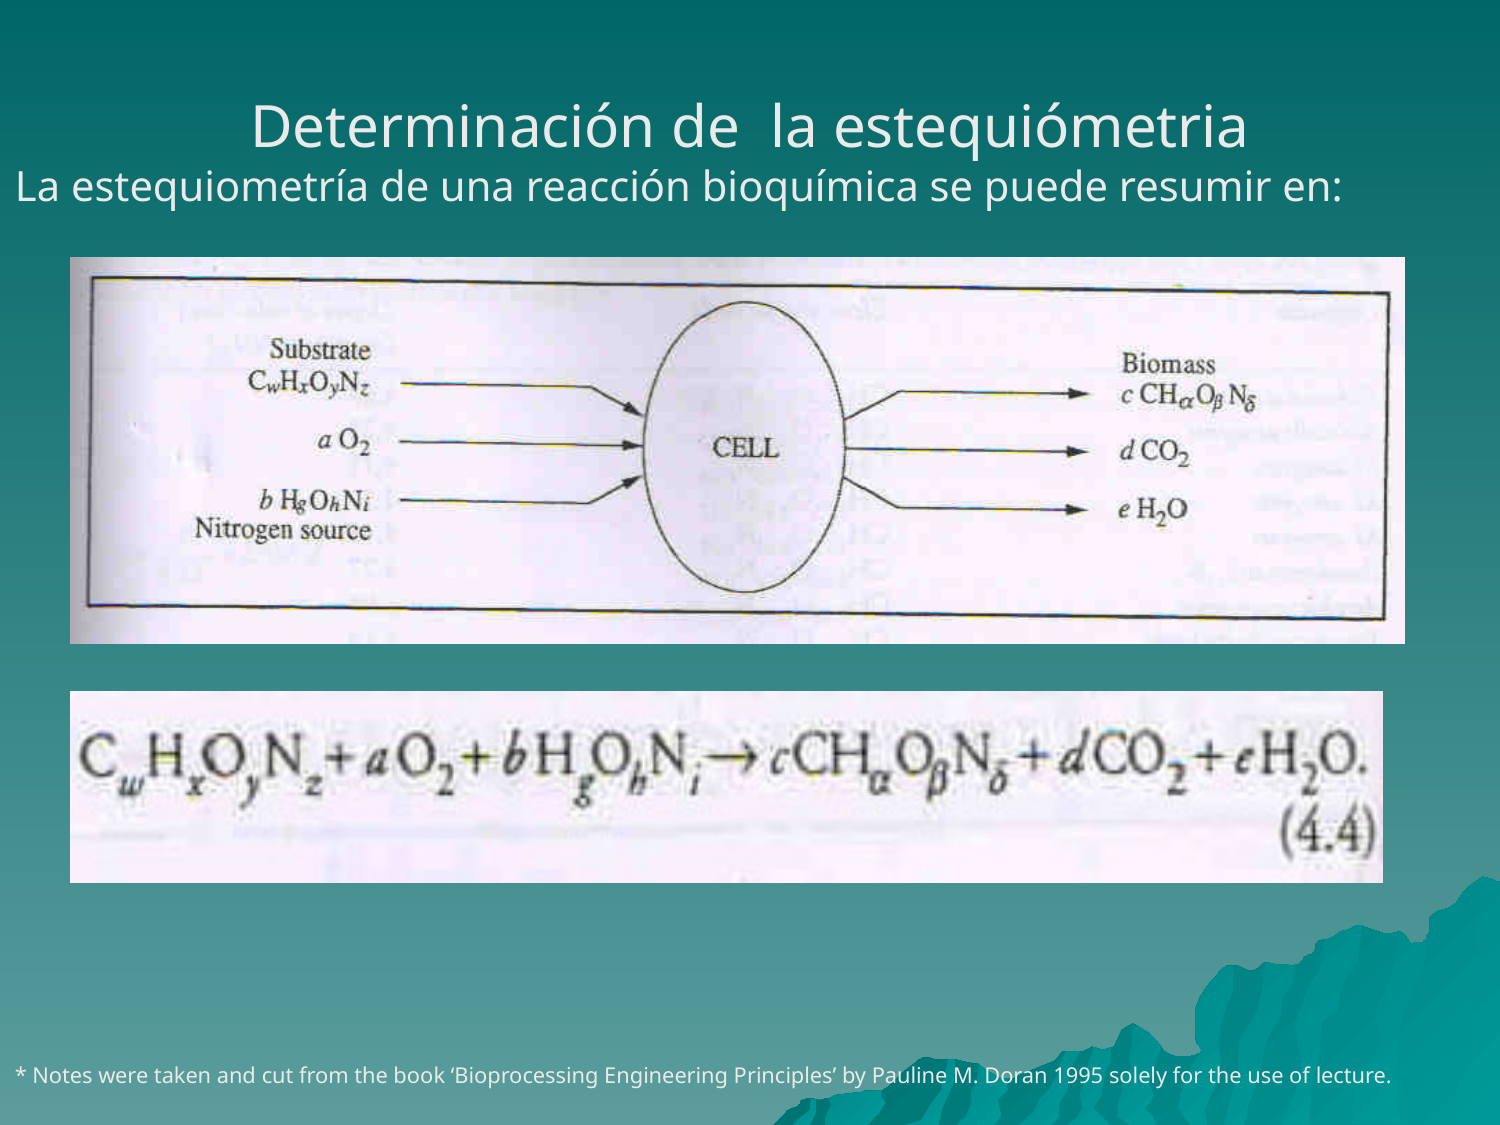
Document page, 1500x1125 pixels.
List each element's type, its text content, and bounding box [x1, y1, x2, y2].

text_box Determinación de la estequiómetria La estequiometría de una reacción bioquímica se puede resumir en: [0, 81, 1500, 217]
picture [70, 691, 1384, 883]
picture [70, 257, 1405, 644]
text_box * Notes were taken and cut from the book ‘Bioprocessing Engineering Principles’ by Pauline M. Doran 1995 solely for the use of lecture. [0, 1054, 1500, 1096]
